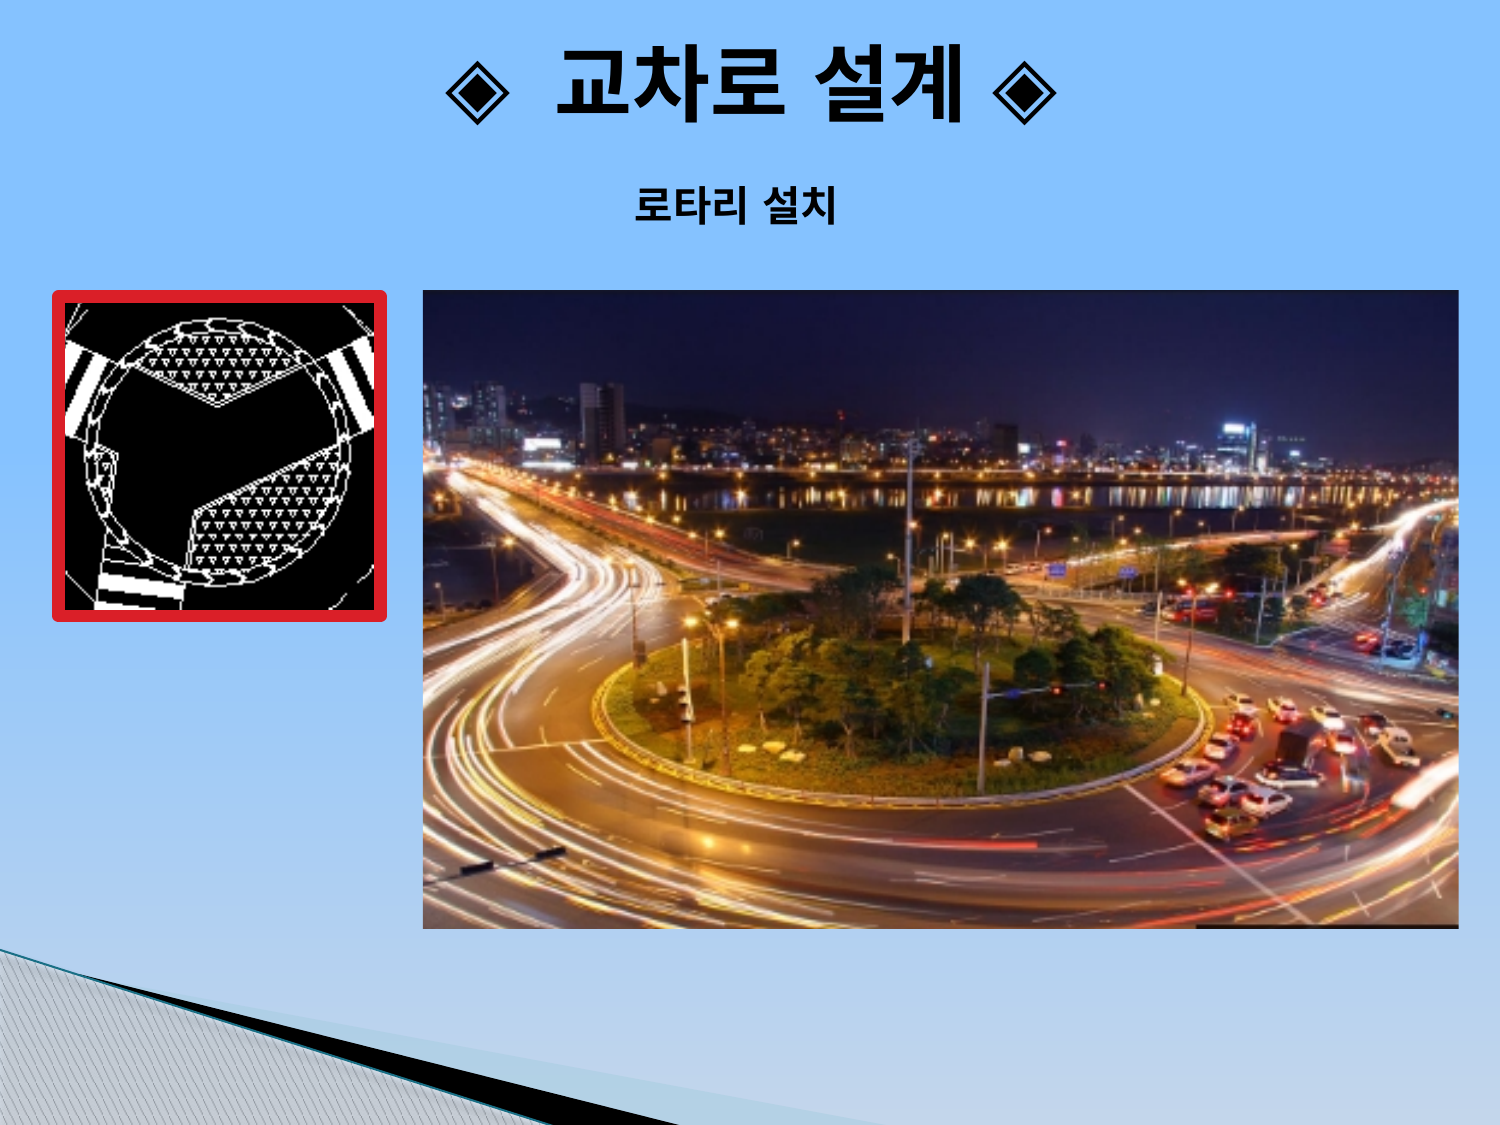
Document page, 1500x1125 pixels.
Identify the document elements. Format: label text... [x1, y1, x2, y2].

picture [64, 302, 375, 611]
text_box 로타리 설치 [620, 172, 892, 238]
title ◈ 교차로 설계 ◈ [76, 23, 1427, 141]
picture [422, 290, 1459, 929]
